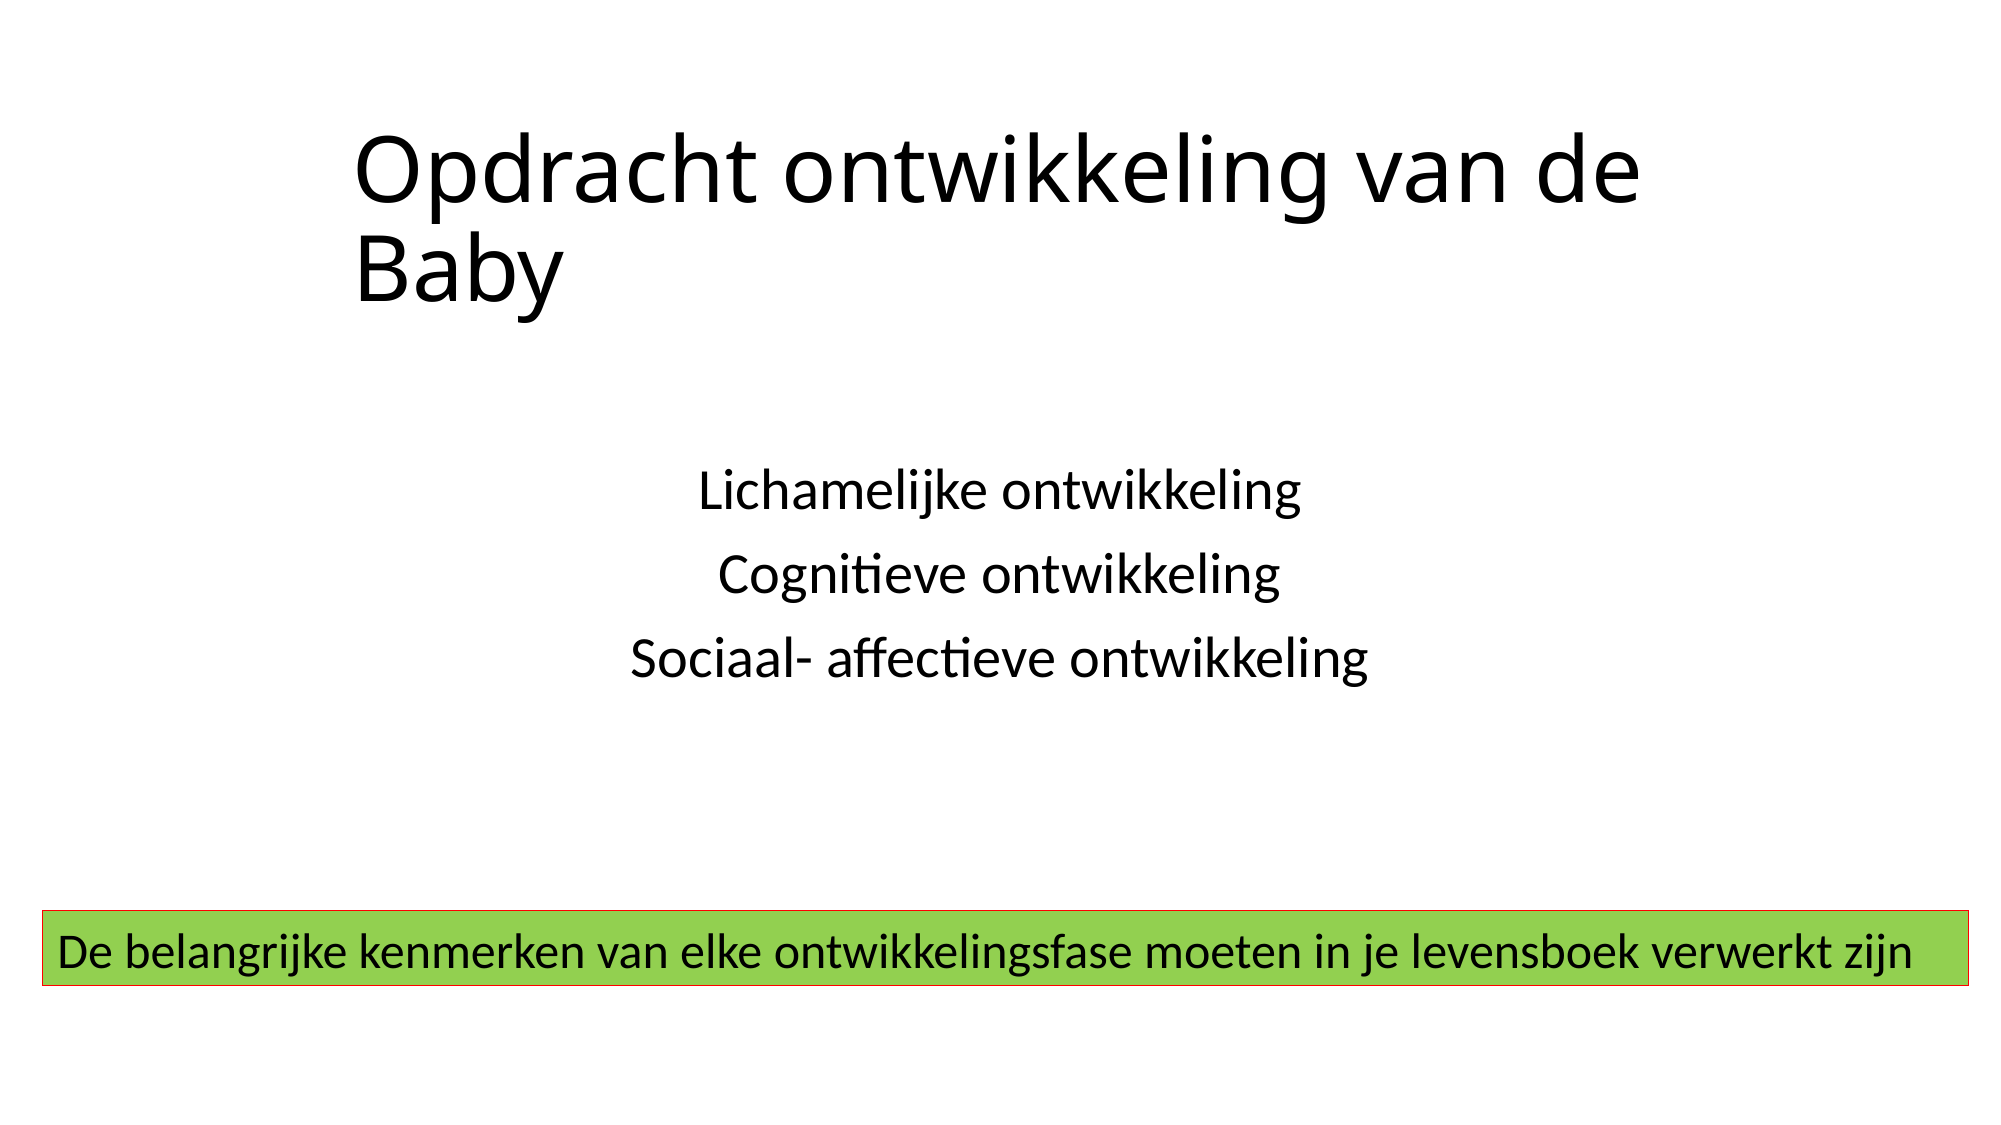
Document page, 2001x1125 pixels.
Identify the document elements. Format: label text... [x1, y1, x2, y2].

title Opdracht ontwikkeling van de Baby [337, 144, 1663, 300]
text_box De belangrijke kenmerken van elke ontwikkelingsfase moeten in je levensboek verwerkt zijn [42, 910, 1969, 986]
list Lichamelijke ontwikkeling Cognitieve ontwikkeling Sociaal- affectieve ontwikkeling [581, 451, 1418, 776]
